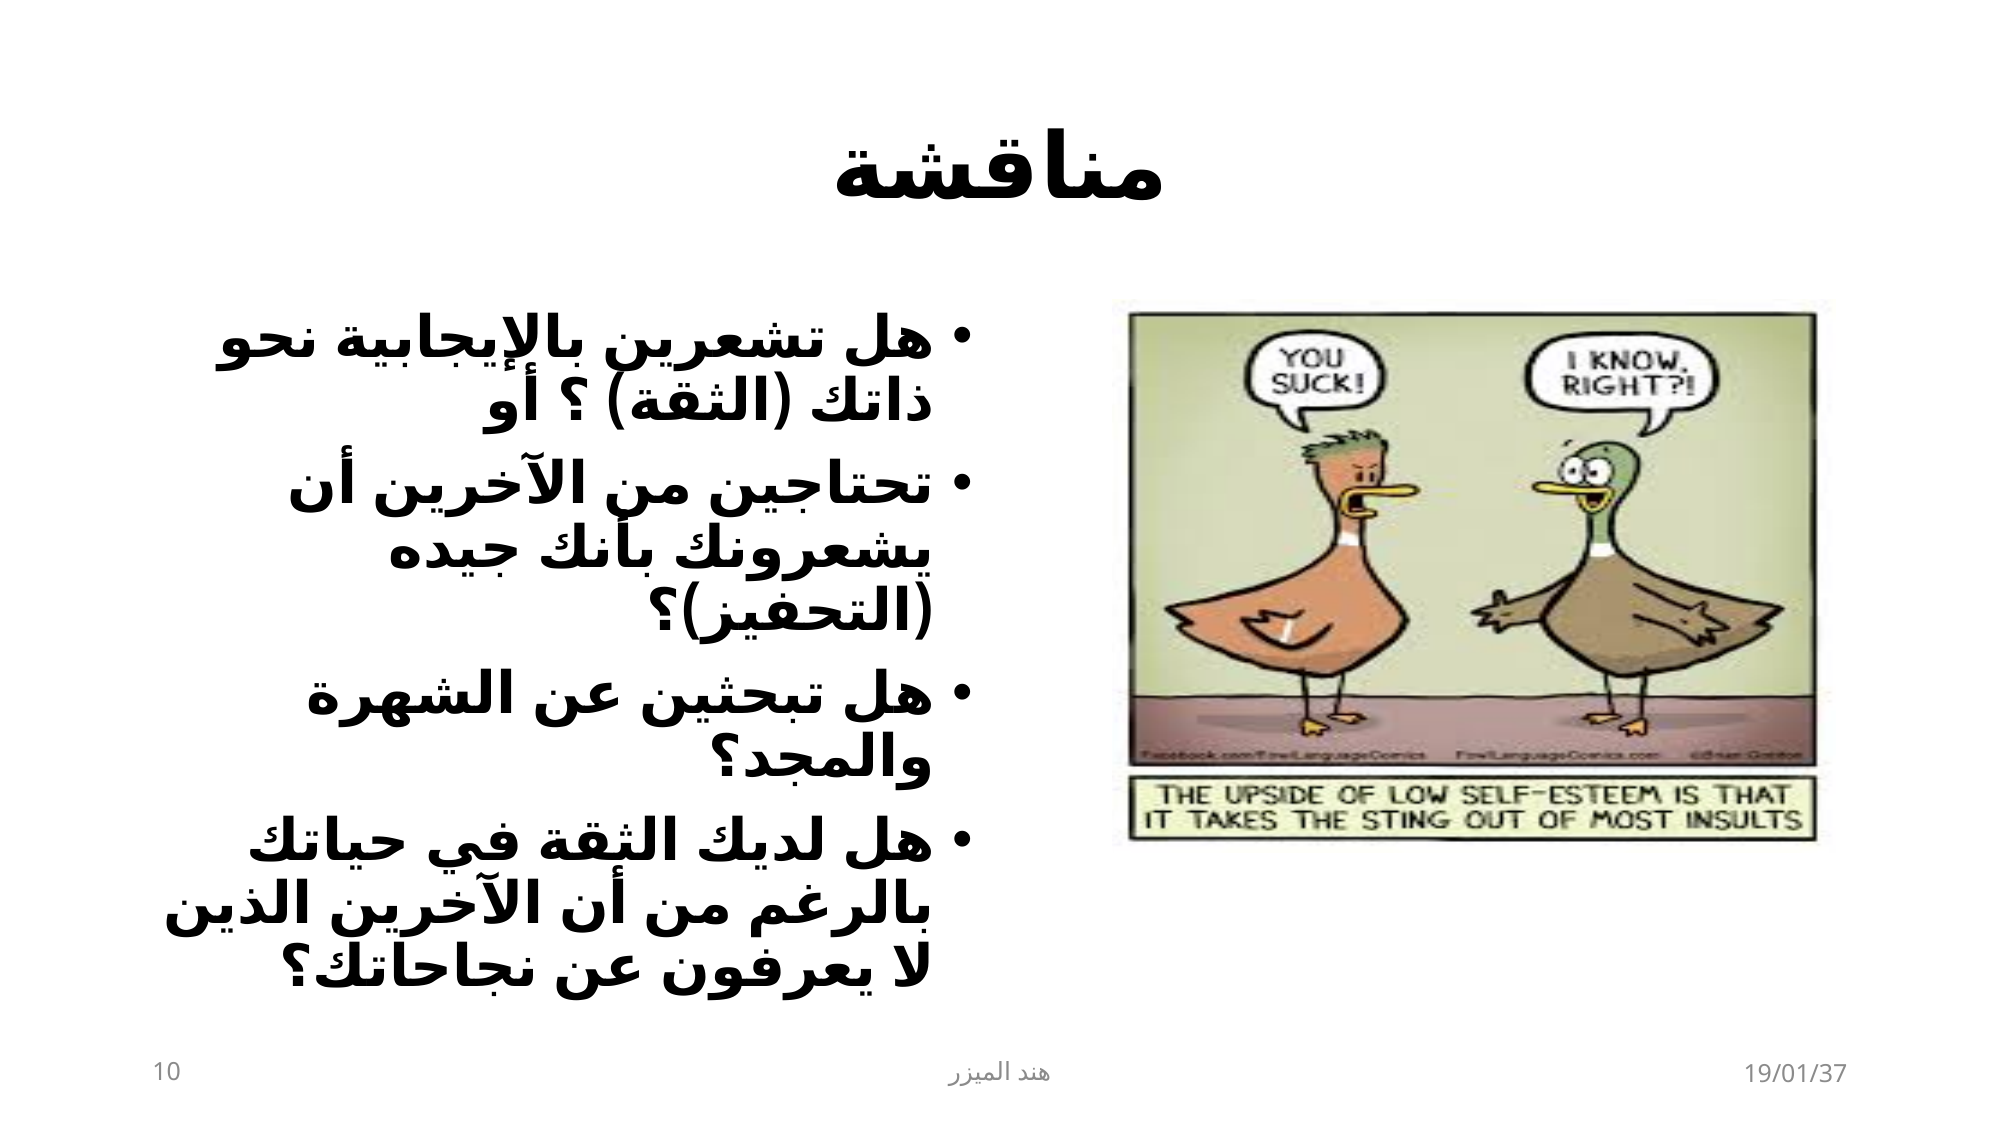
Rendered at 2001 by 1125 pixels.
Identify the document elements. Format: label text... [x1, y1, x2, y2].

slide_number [1412, 1042, 1863, 1103]
title مناقشة [137, 59, 1863, 278]
slide_number 10 [137, 1042, 588, 1103]
footer هند الميزر [662, 1042, 1338, 1103]
list هل تشعرين بالإيجابية نحو ذاتك (الثقة) ؟ أو تحتاجين من الآخرين أن يشعرونك بأنك جيده (التحفيز)؟ هل تبحثين عن الشهرة والمجد؟ هل لديك الثقة في حياتك بالرغم من أن الآخرين الذين لا يعرفون عن نجاحاتك؟ [137, 299, 988, 1014]
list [1112, 299, 1836, 853]
